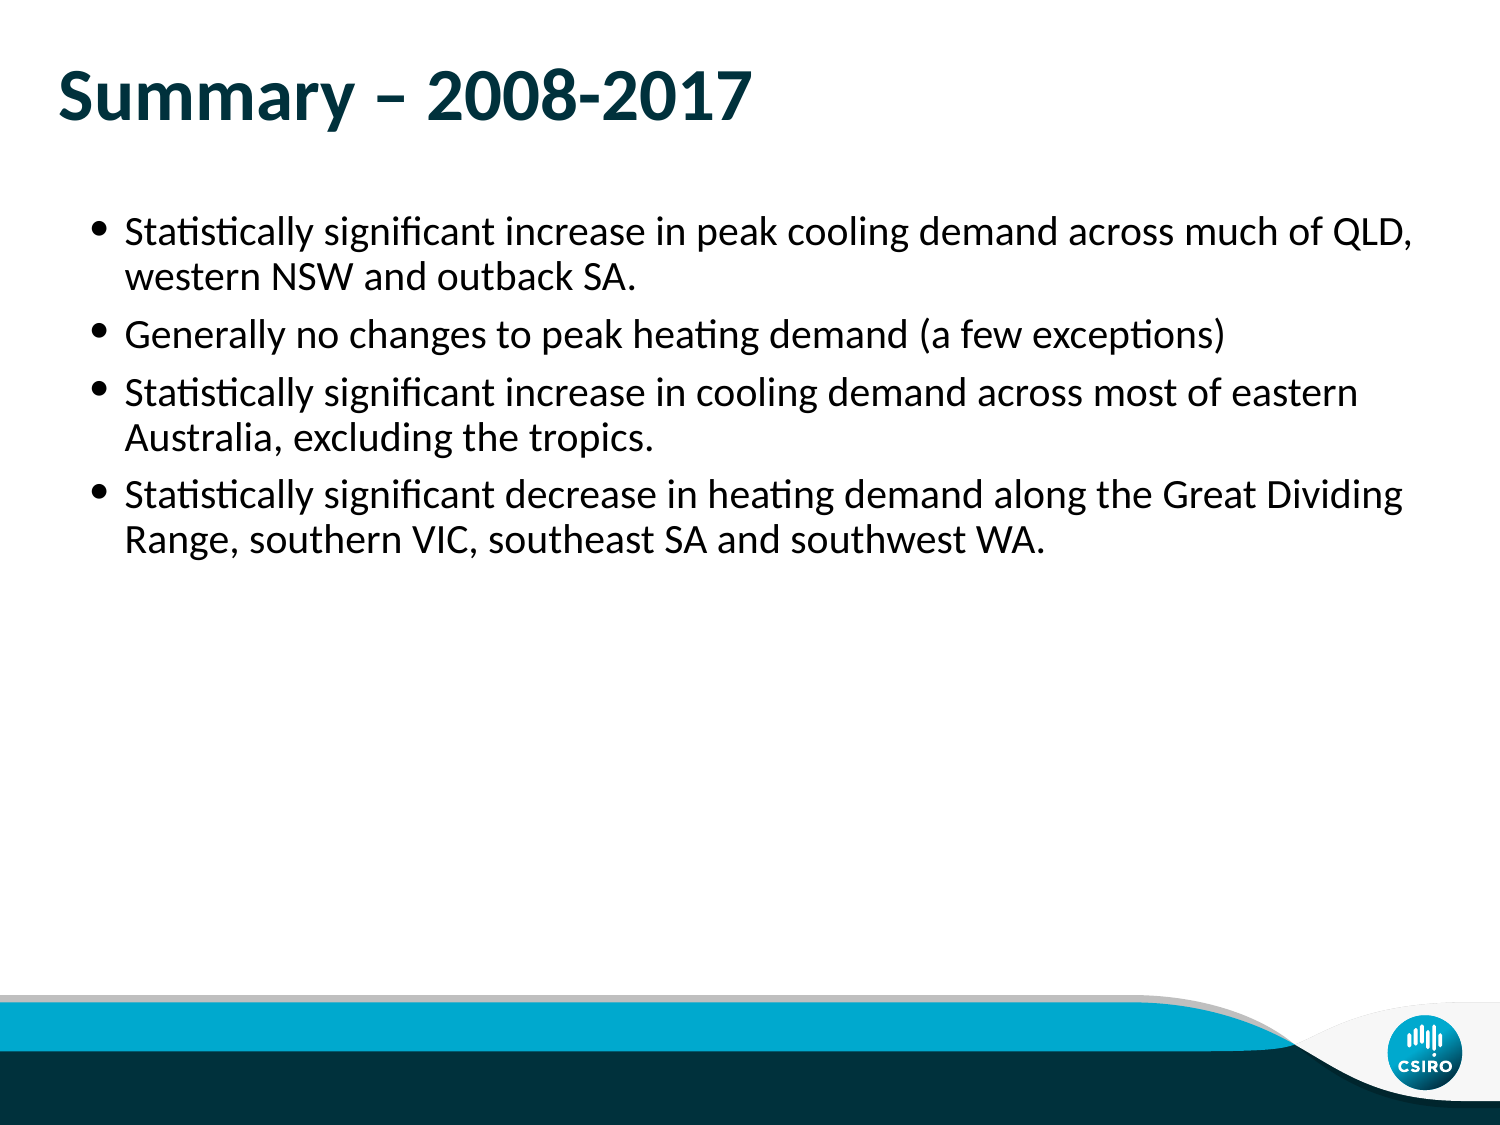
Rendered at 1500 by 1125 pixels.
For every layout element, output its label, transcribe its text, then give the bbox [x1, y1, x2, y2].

list Statistically significant increase in peak cooling demand across much of QLD, western NSW and outback SA. Generally no changes to peak heating demand (a few exceptions) Statistically significant increase in cooling demand across most of eastern Australia, excluding the tropics. Statistically significant decrease in heating demand along the Great Dividing Range, southern VIC, southeast SA and southwest WA. [53, 137, 1442, 888]
title Summary – 2008-2017 [58, 45, 1447, 185]
